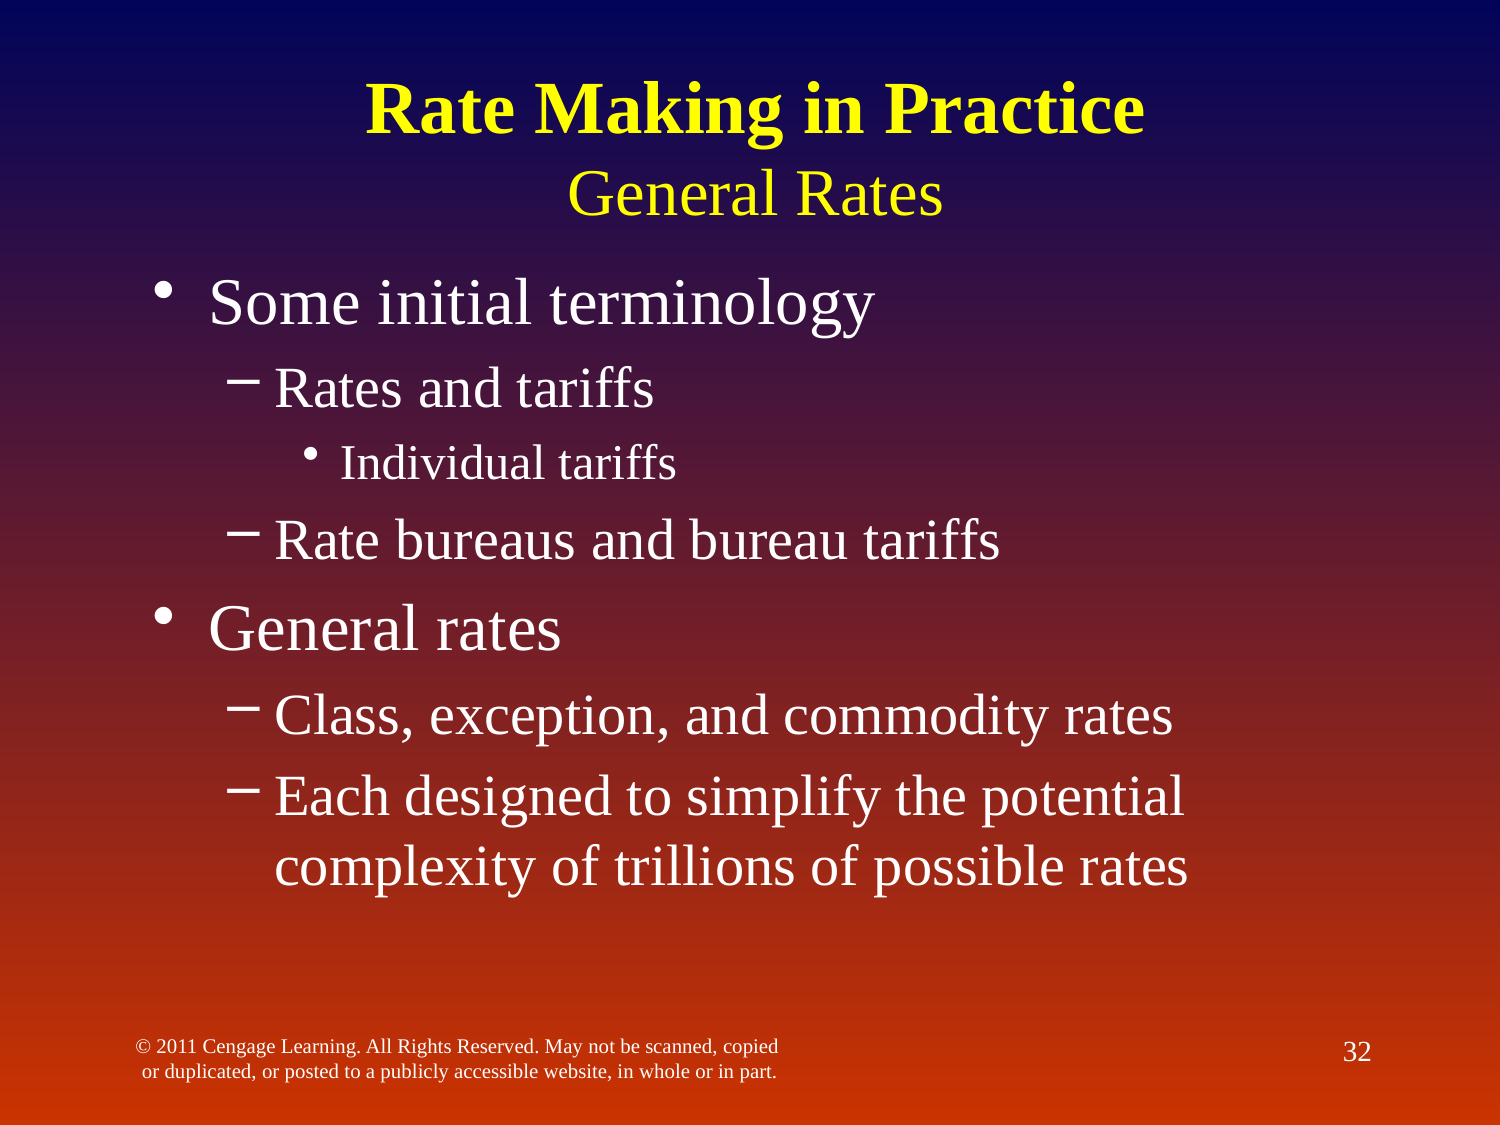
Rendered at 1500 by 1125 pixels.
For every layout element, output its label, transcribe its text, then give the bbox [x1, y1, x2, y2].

title Rate Making in Practice General Rates [99, 49, 1413, 238]
slide_number 32 [1074, 1024, 1388, 1101]
list Some initial terminology Rates and tariffs Individual tariffs Rate bureaus and bureau tariffs General rates Class, exception, and commodity rates Each designed to simplify the potential complexity of trillions of possible rates [137, 249, 1388, 976]
footer © 2011 Cengage Learning. All Rights Reserved. May not be scanned, copied or duplicated, or posted to a publicly accessible website, in whole or in part. [112, 1024, 813, 1101]
